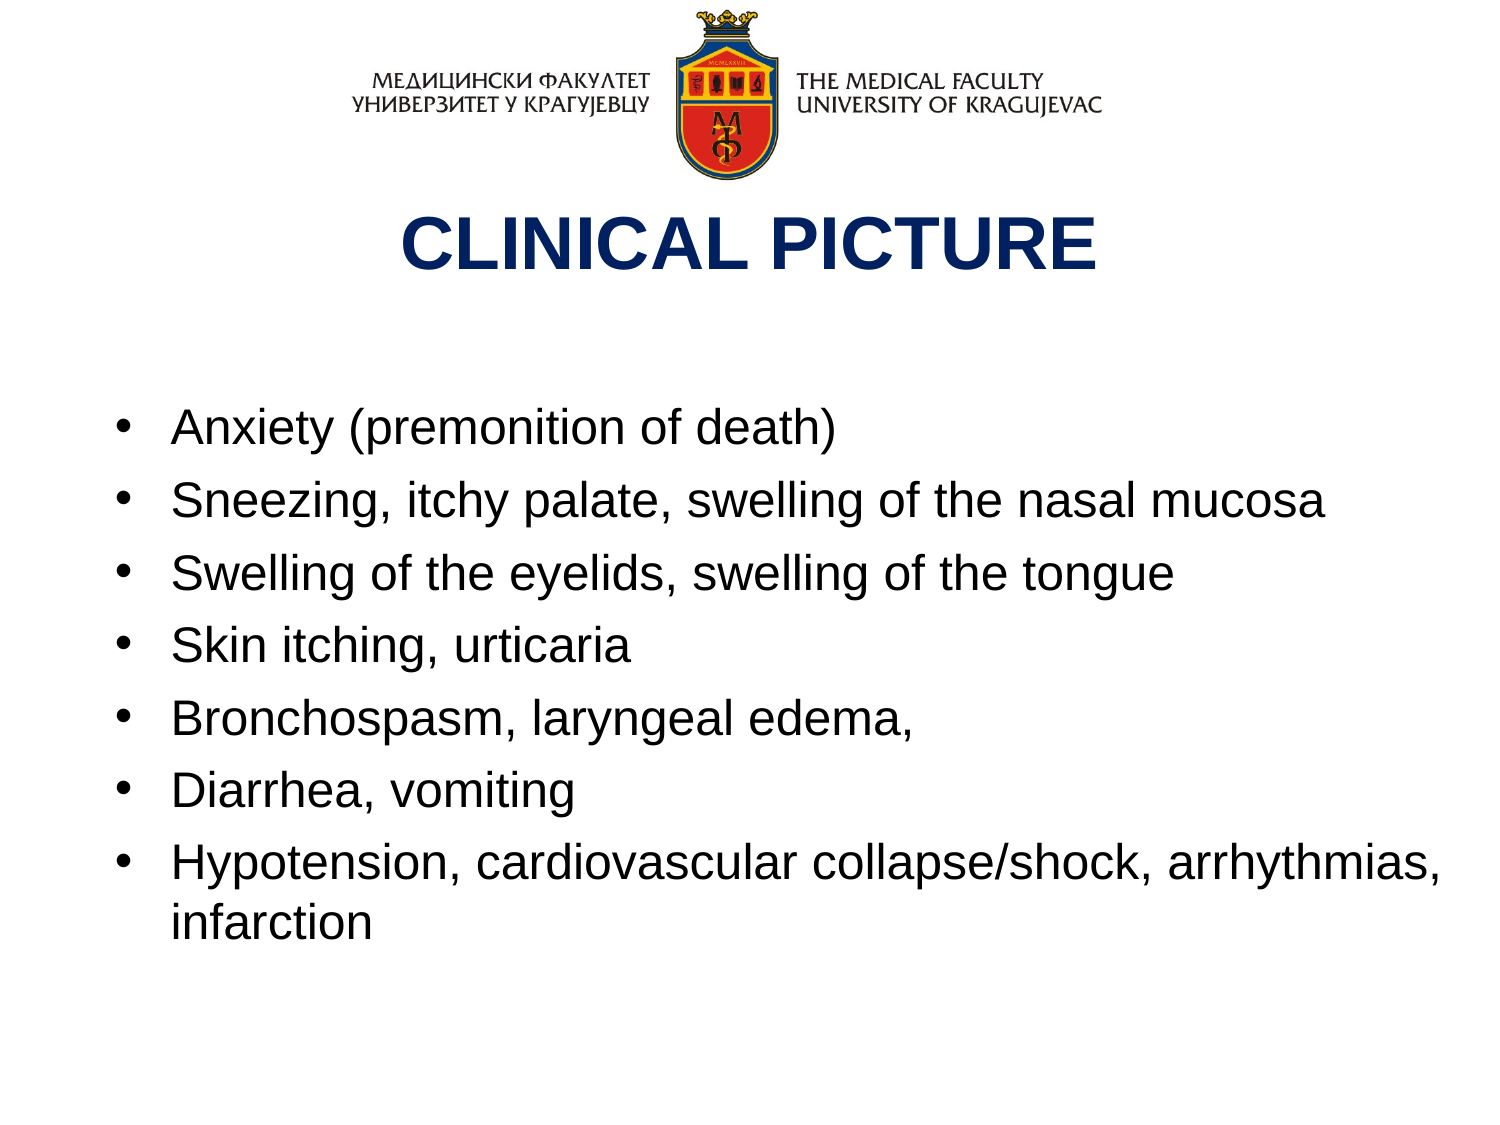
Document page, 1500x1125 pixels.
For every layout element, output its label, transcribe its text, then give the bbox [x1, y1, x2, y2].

text_box CLINICAL PICTURE [74, 187, 1425, 338]
picture [328, 0, 1125, 187]
text_box Anxiety (premonition of death) Sneezing, itchy palate, swelling of the nasal mucosa Swelling of the eyelids, swelling of the tongue Skin itching, urticaria Bronchospasm, laryngeal edema, Diarrhea, vomiting Hypotension, cardiovascular collapse/shock, arrhythmias, infarction [99, 387, 1463, 1038]
